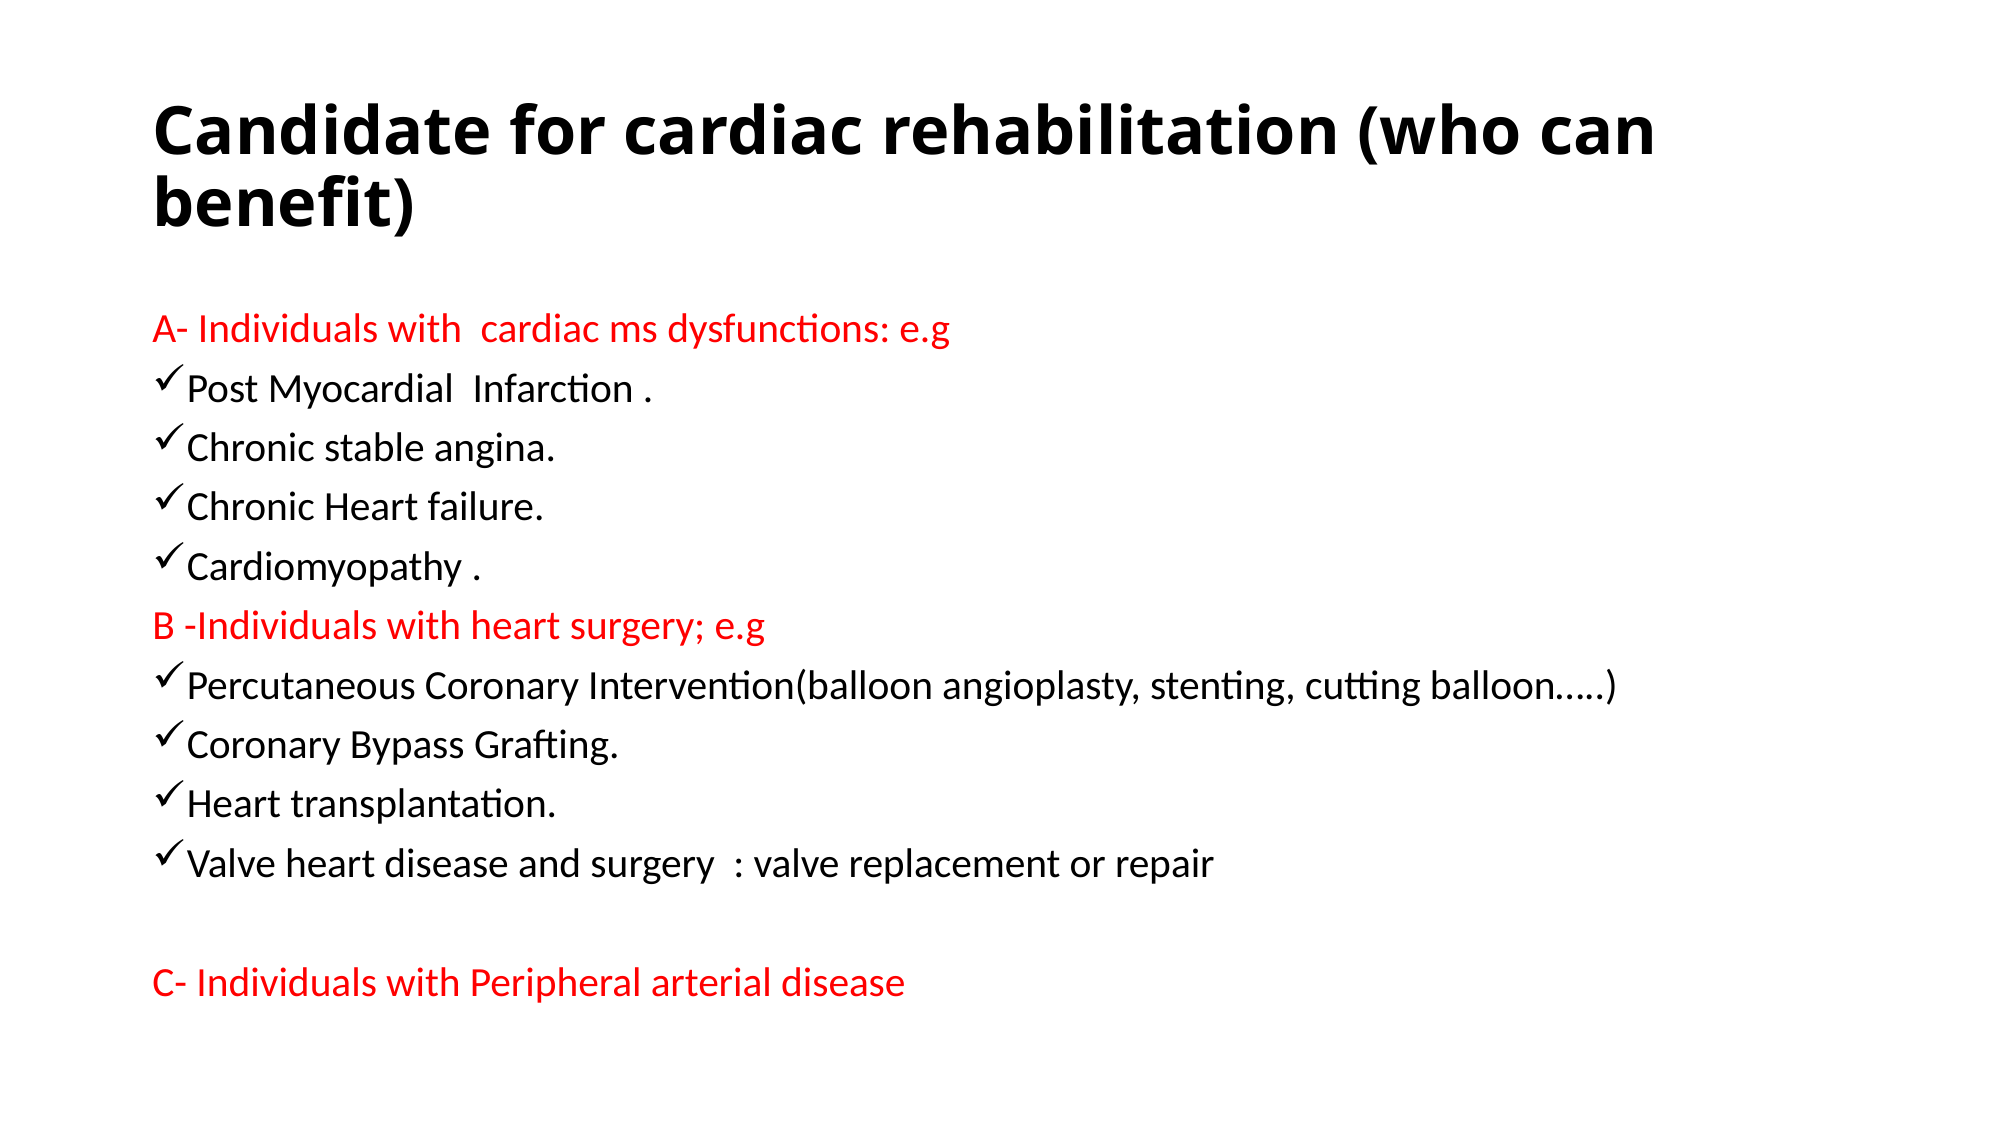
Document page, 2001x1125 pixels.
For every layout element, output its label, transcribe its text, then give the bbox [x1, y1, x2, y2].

title Candidate for cardiac rehabilitation (who can benefit) [137, 59, 1863, 278]
list A- Individuals with cardiac ms dysfunctions: e.g Post Myocardial Infarction . Chronic stable angina. Chronic Heart failure. Cardiomyopathy . B -Individuals with heart surgery; e.g Percutaneous Coronary Intervention(balloon angioplasty, stenting, cutting balloon…..) Coronary Bypass Grafting. Heart transplantation. Valve heart disease and surgery : valve replacement or repair C- Individuals with Peripheral arterial disease [137, 299, 1863, 1014]
